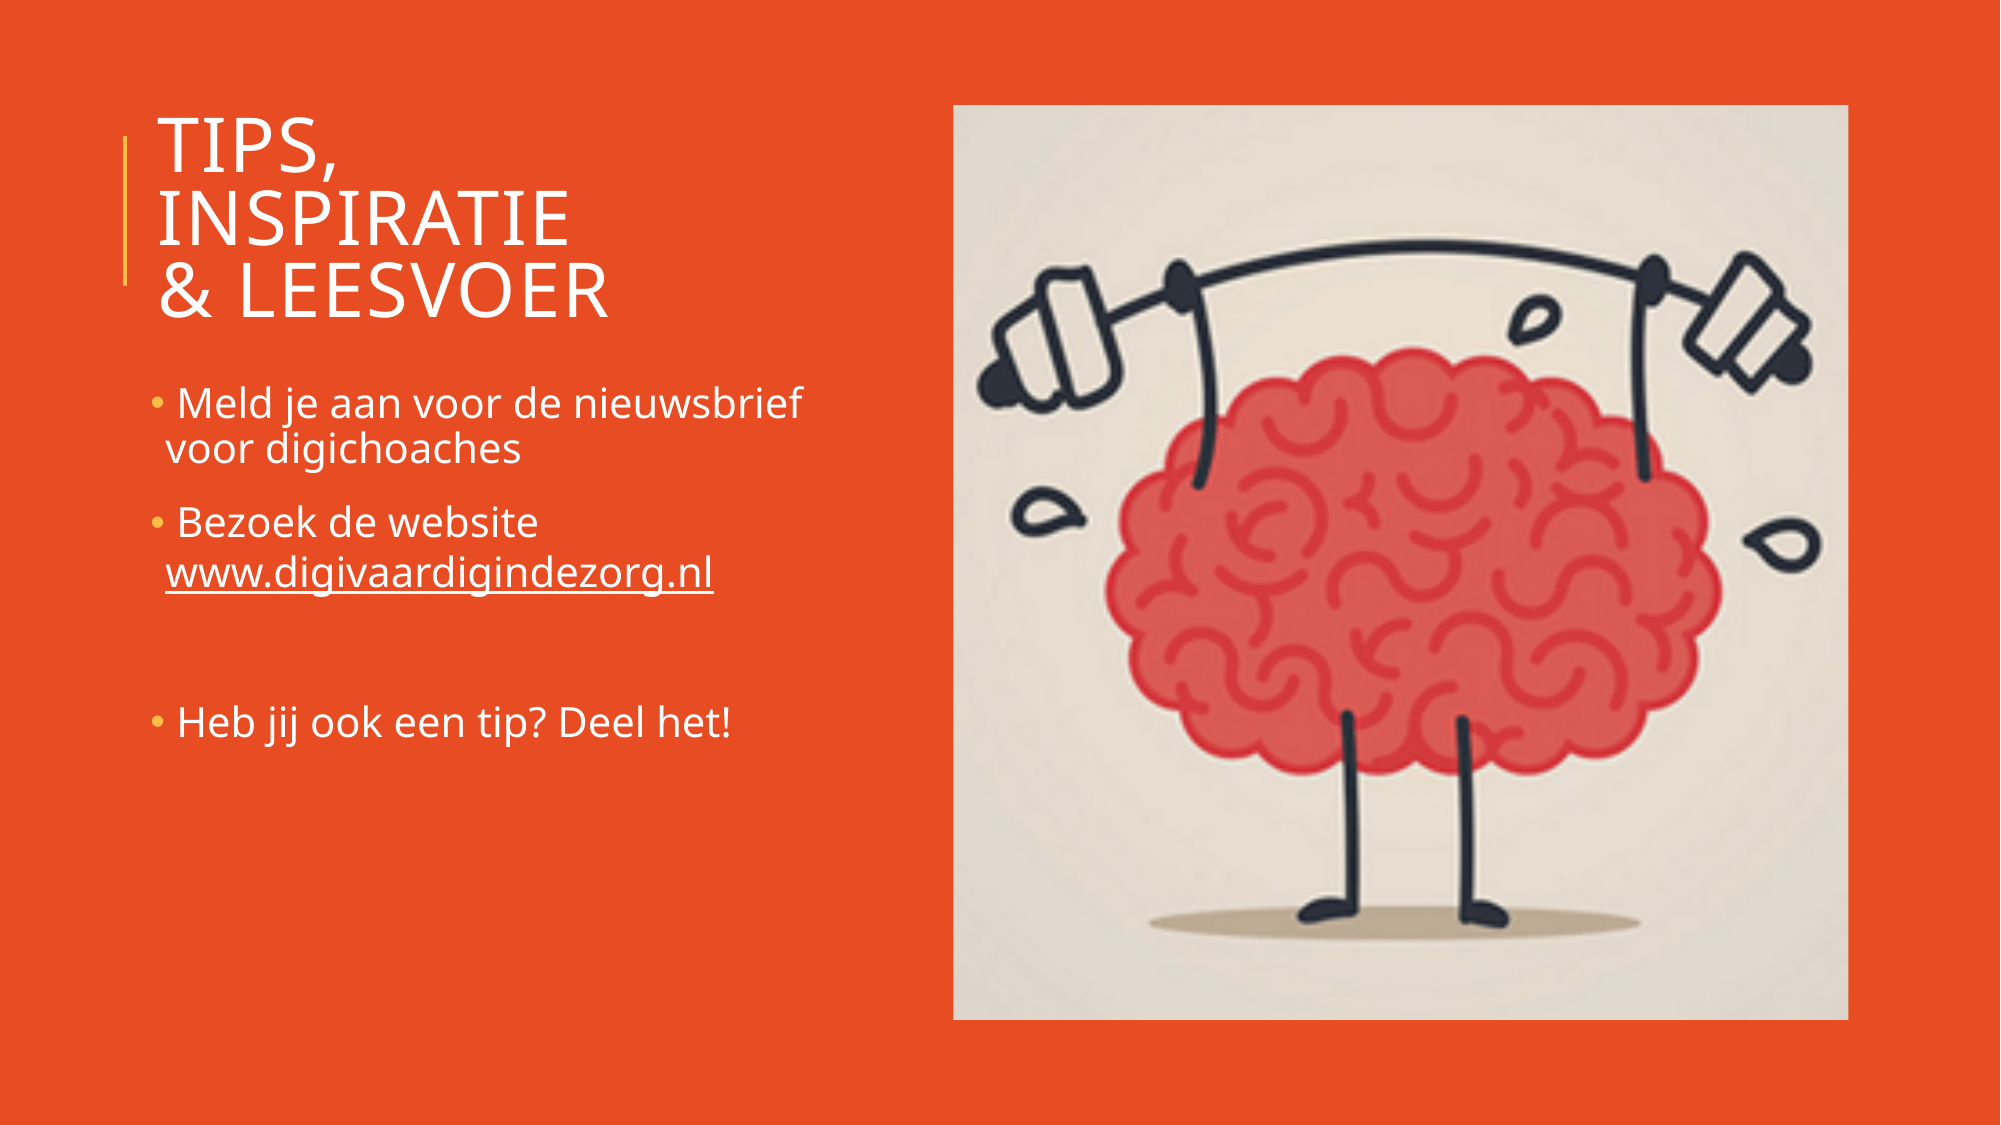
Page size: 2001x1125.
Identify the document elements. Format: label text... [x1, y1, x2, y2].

picture [953, 104, 1849, 1021]
list Meld je aan voor de nieuwsbrief voor digichoaches Bezoek de website www.digivaardigindezorg.nl Heb jij ook een tip? Deel het! [142, 375, 825, 914]
title Tips, inspiratie & leesvoer [142, 104, 657, 343]
